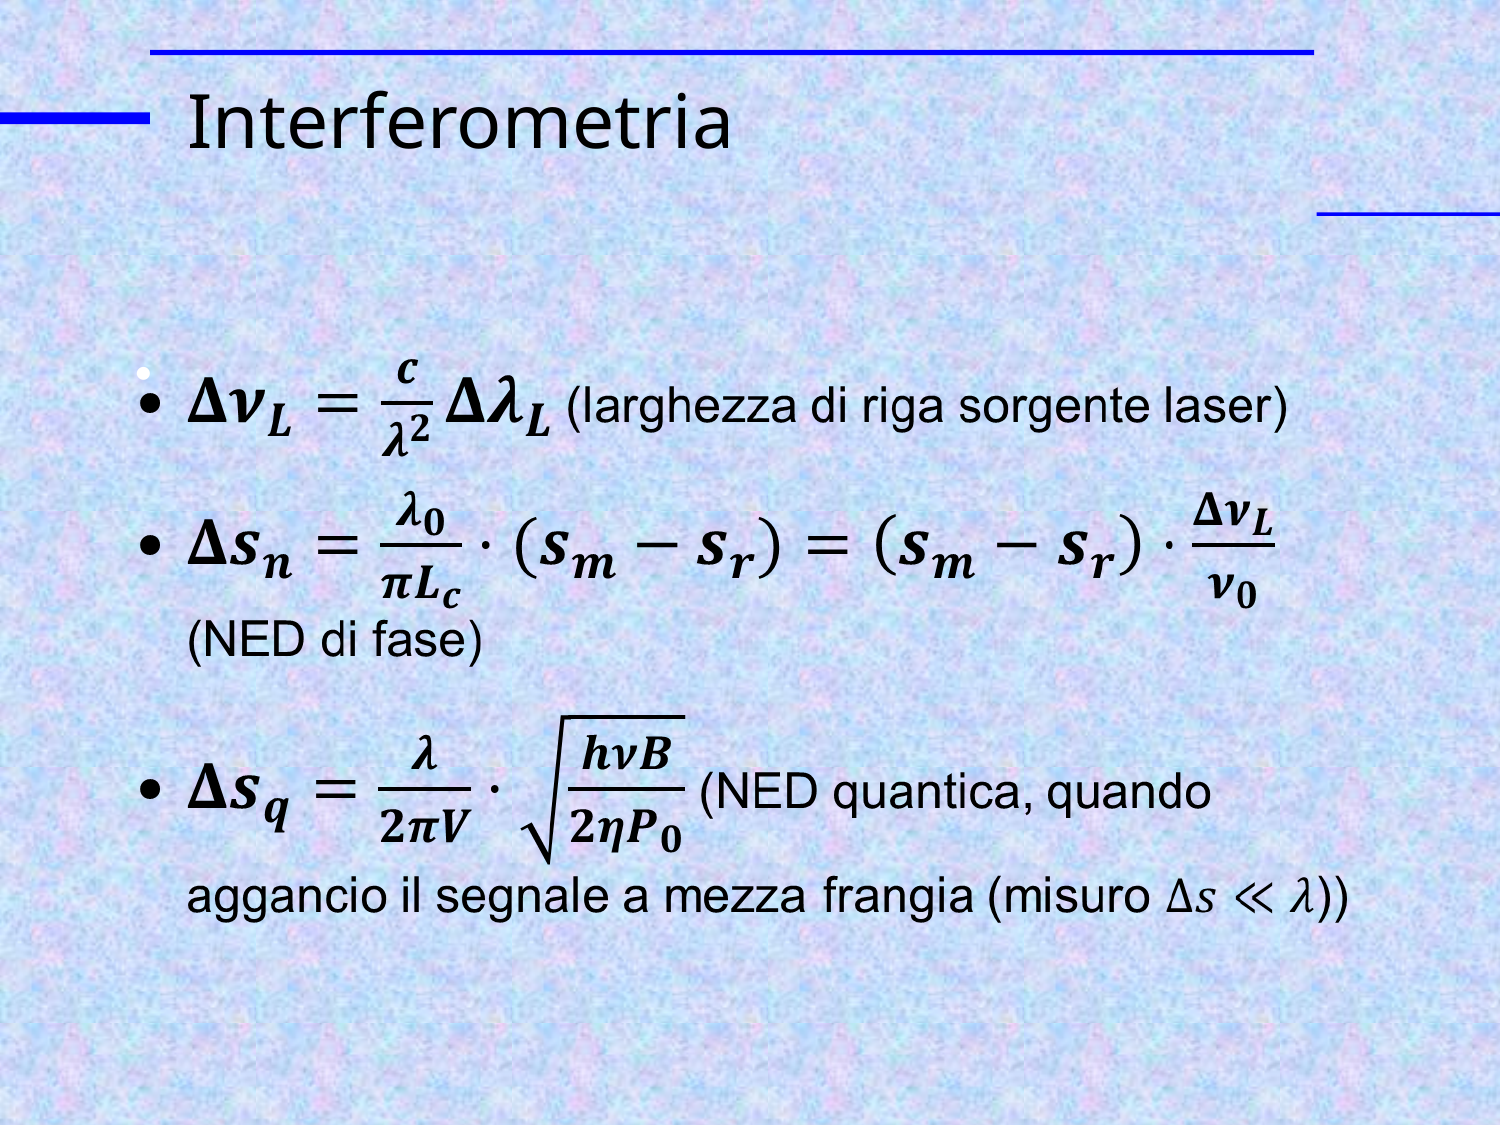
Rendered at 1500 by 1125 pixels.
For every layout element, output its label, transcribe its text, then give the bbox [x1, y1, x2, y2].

list [134, 349, 1379, 988]
picture [0, 0, 1500, 1125]
title Interferometria [187, 87, 1276, 188]
